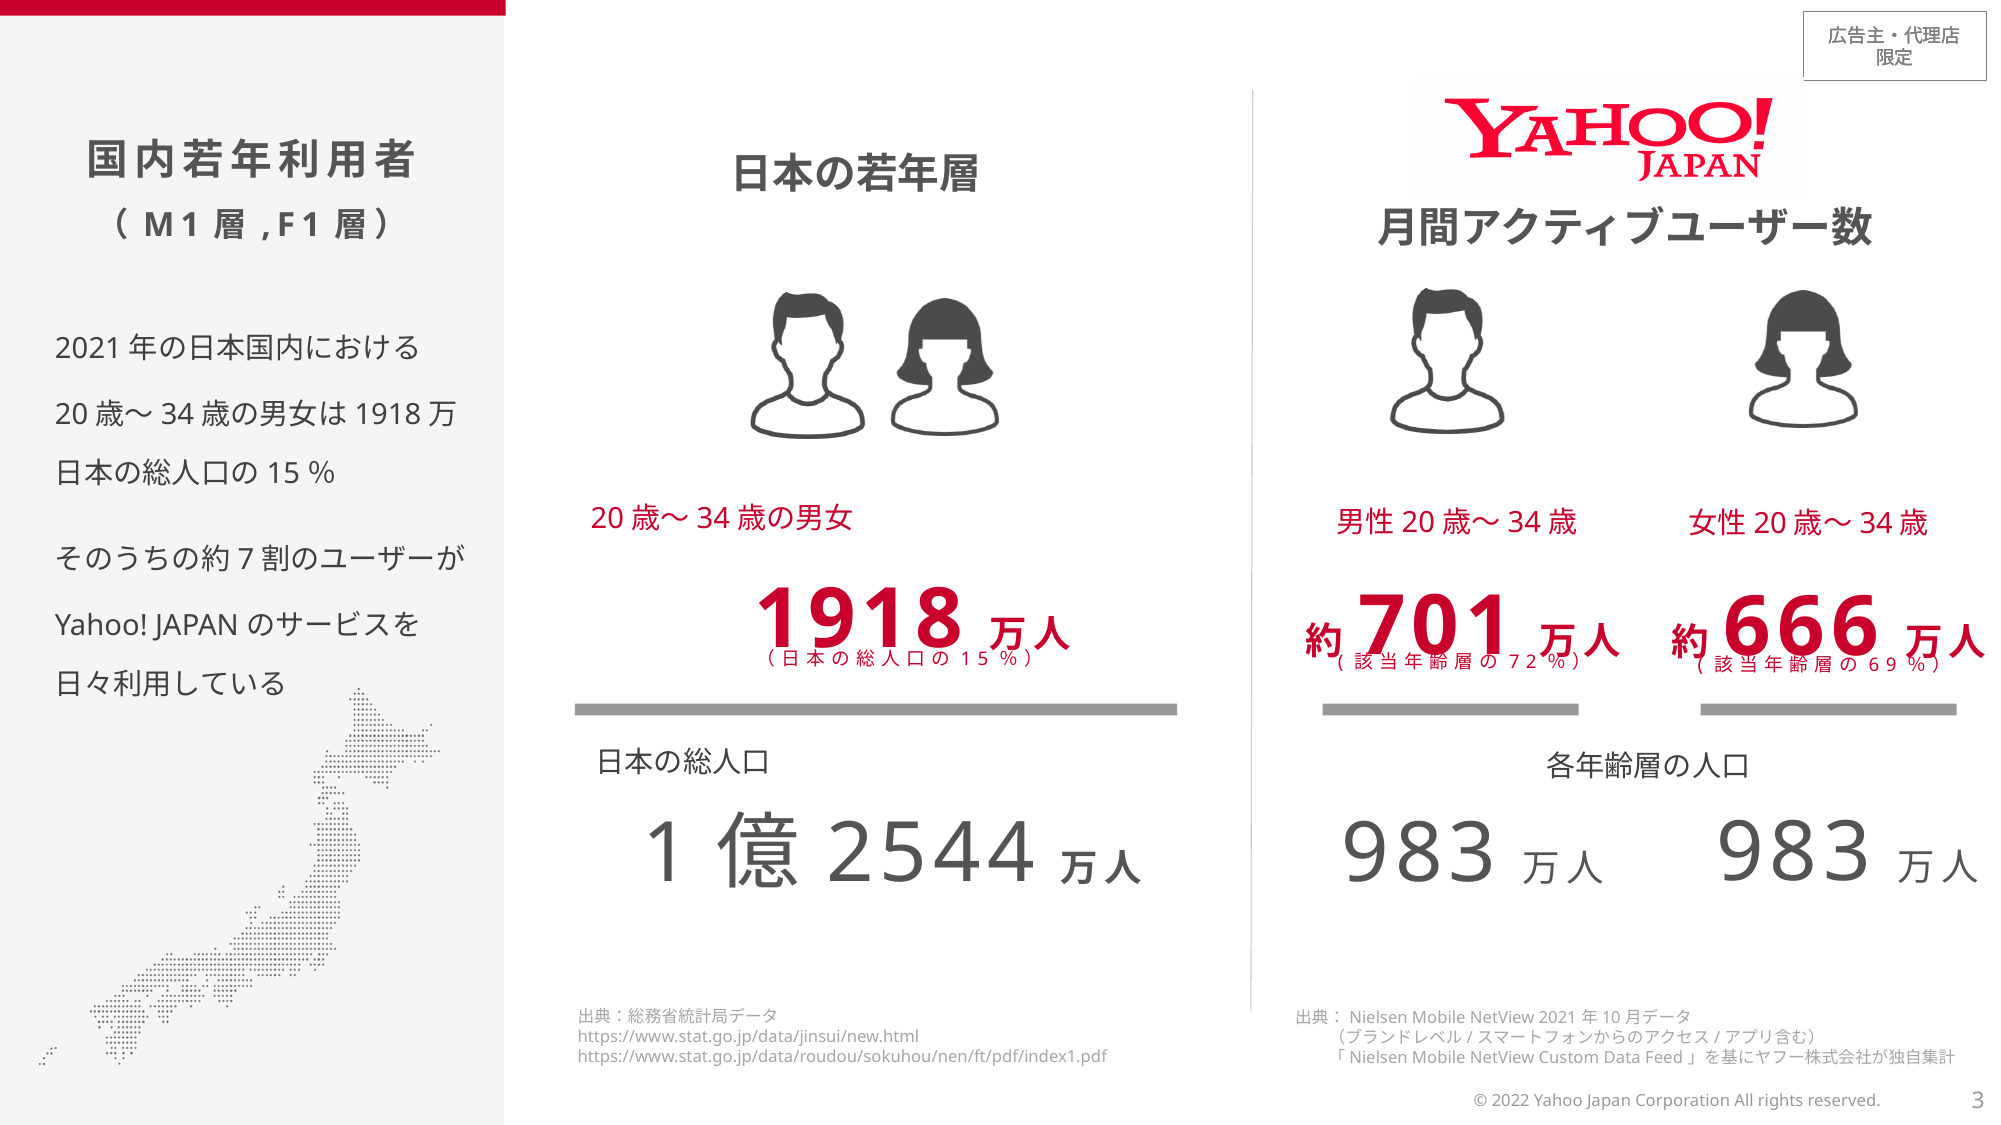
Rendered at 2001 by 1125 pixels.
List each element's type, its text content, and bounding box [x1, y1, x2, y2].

text_box (該当年齢層の72％） [1323, 631, 1607, 680]
text_box 出典：Nielsen Mobile NetView 2021年10月データ （ブランドレベル/スマートフォンからのアクセス/アプリ含む） 「Nielsen Mobile NetView Custom Data Feed」を基にヤフー株式会社が独自集計 [1280, 999, 2000, 1075]
footer © 2022 Yahoo Japan Corporation All rights reserved. [1024, 1074, 1897, 1125]
text_box 983万人 [1326, 775, 1640, 871]
text_box [573, 702, 1179, 718]
text_box 男性20歳～34歳 [1321, 496, 1593, 546]
text_box 約701万人 [1259, 548, 1680, 644]
text_box 広告主・代理店 限定 [1801, 9, 1988, 82]
picture [1734, 290, 1872, 428]
text_box 出典：総務省統計局データ https://www.stat.go.jp/data/jinsui/new.html https://www.stat.go.jp/data/roudou/sokuhou/nen/ft/pdf/index1.pdf [562, 998, 1331, 1074]
picture [1412, 77, 1804, 202]
text_box 日本の若年層 [484, 139, 1231, 205]
picture [1373, 288, 1520, 435]
picture [20, 686, 441, 1083]
text_box 約666万人 [1612, 550, 2000, 646]
text_box 月間アクティブユーザー数 [1259, 133, 2000, 259]
text_box [1321, 702, 1581, 718]
text_box [0, 0, 508, 18]
text_box 日本の総人口 [580, 736, 786, 787]
text_box 2021年の日本国内における 20歳～34歳の男女は1918万 日本の総人口の15％ そのうちの約7割のユーザーが Yahoo! JAPANのサービスを日々利用している [40, 308, 484, 911]
text_box [1698, 702, 1959, 718]
text_box 女性20歳～34歳 [1673, 497, 1944, 547]
text_box [0, 18, 506, 1125]
text_box 各年齢層の人口 [1531, 739, 1766, 790]
text_box 1億2544万人 [577, 775, 1207, 871]
text_box (該当年齢層の69％） [1682, 633, 1966, 683]
picture [734, 292, 1014, 439]
text_box 国内若年利用者 （M1層,F1層） [19, 100, 484, 308]
text_box 20歳～34歳の男女 [575, 491, 869, 542]
text_box 983万人 [1640, 775, 2000, 871]
text_box 1918万人 [659, 541, 1166, 637]
slide_number 3 [1897, 1075, 2000, 1125]
text_box （日本の総人口の15％） [741, 628, 1058, 677]
